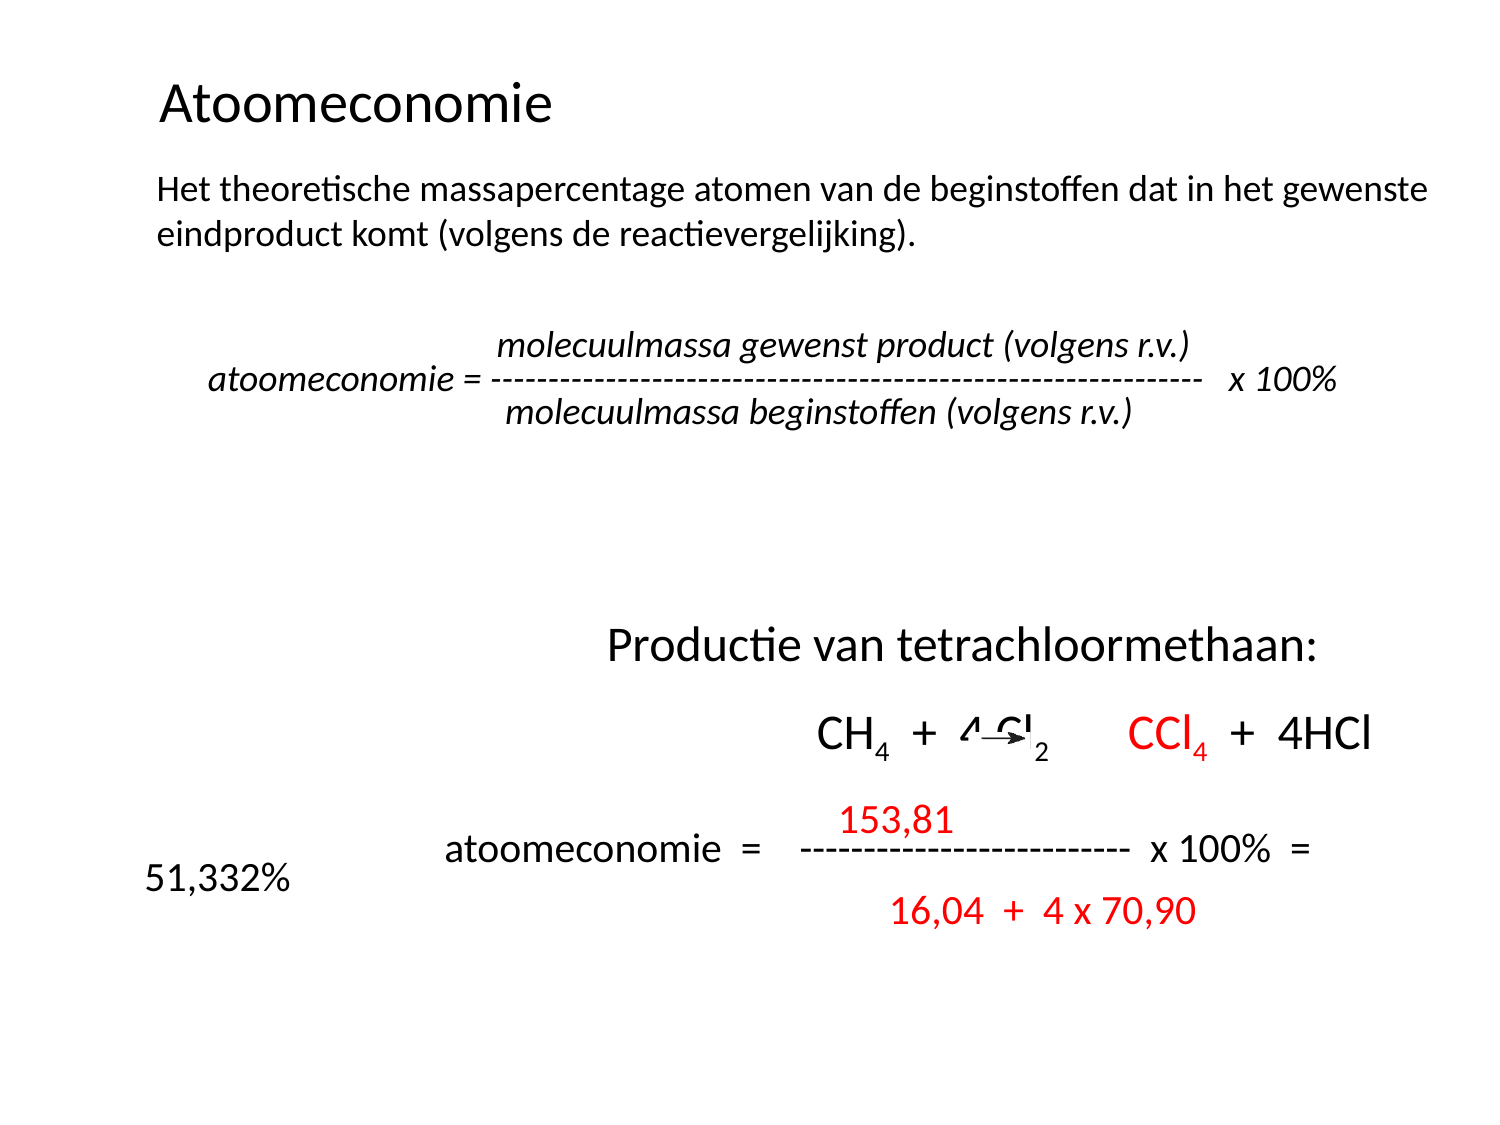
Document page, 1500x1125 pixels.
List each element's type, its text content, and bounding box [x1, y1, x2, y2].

text_box Atoomeconomie [145, 57, 569, 142]
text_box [129, 156, 1471, 1105]
